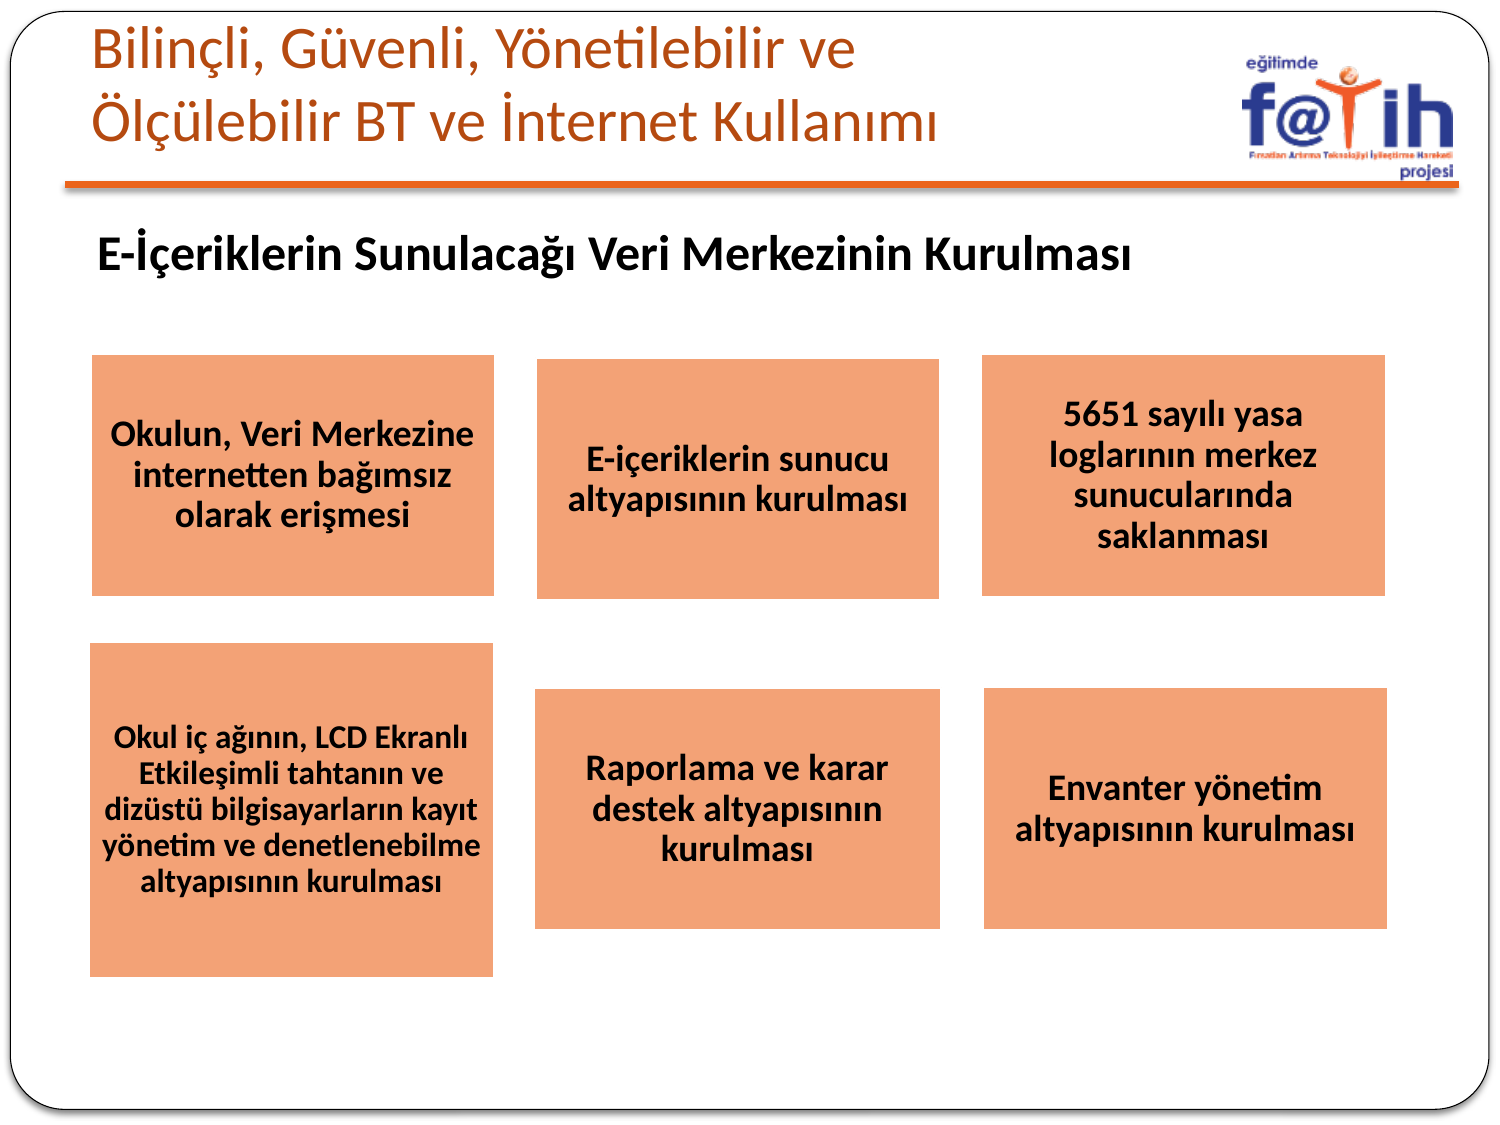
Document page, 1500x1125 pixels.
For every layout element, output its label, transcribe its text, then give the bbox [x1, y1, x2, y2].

text_box 5651 sayılı yasa loglarının merkez sunucularında saklanması [980, 353, 1387, 598]
text_box E-İçeriklerin Sunulacağı Veri Merkezinin Kurulması [82, 213, 1149, 289]
title Bilinçli, Güvenli, Yönetilebilir ve Ölçülebilir BT ve İnternet Kullanımı [76, 42, 1093, 169]
picture [1242, 54, 1453, 182]
text_box Okul iç ağının, LCD Ekranlı Etkileşimli tahtanın ve dizüstü bilgisayarların kayıt yönetim ve denetlenebilme altyapısının kurulması [88, 641, 495, 979]
text_box [88, 291, 1388, 1035]
text_box Envanter yönetim altyapısının kurulması [982, 686, 1389, 931]
text_box Raporlama ve karar destek altyapısının kurulması [533, 687, 942, 932]
text_box Okulun, Veri Merkezine internetten bağımsız olarak erişmesi [89, 353, 496, 598]
text_box E-içeriklerin sunucu altyapısının kurulması [535, 357, 942, 602]
